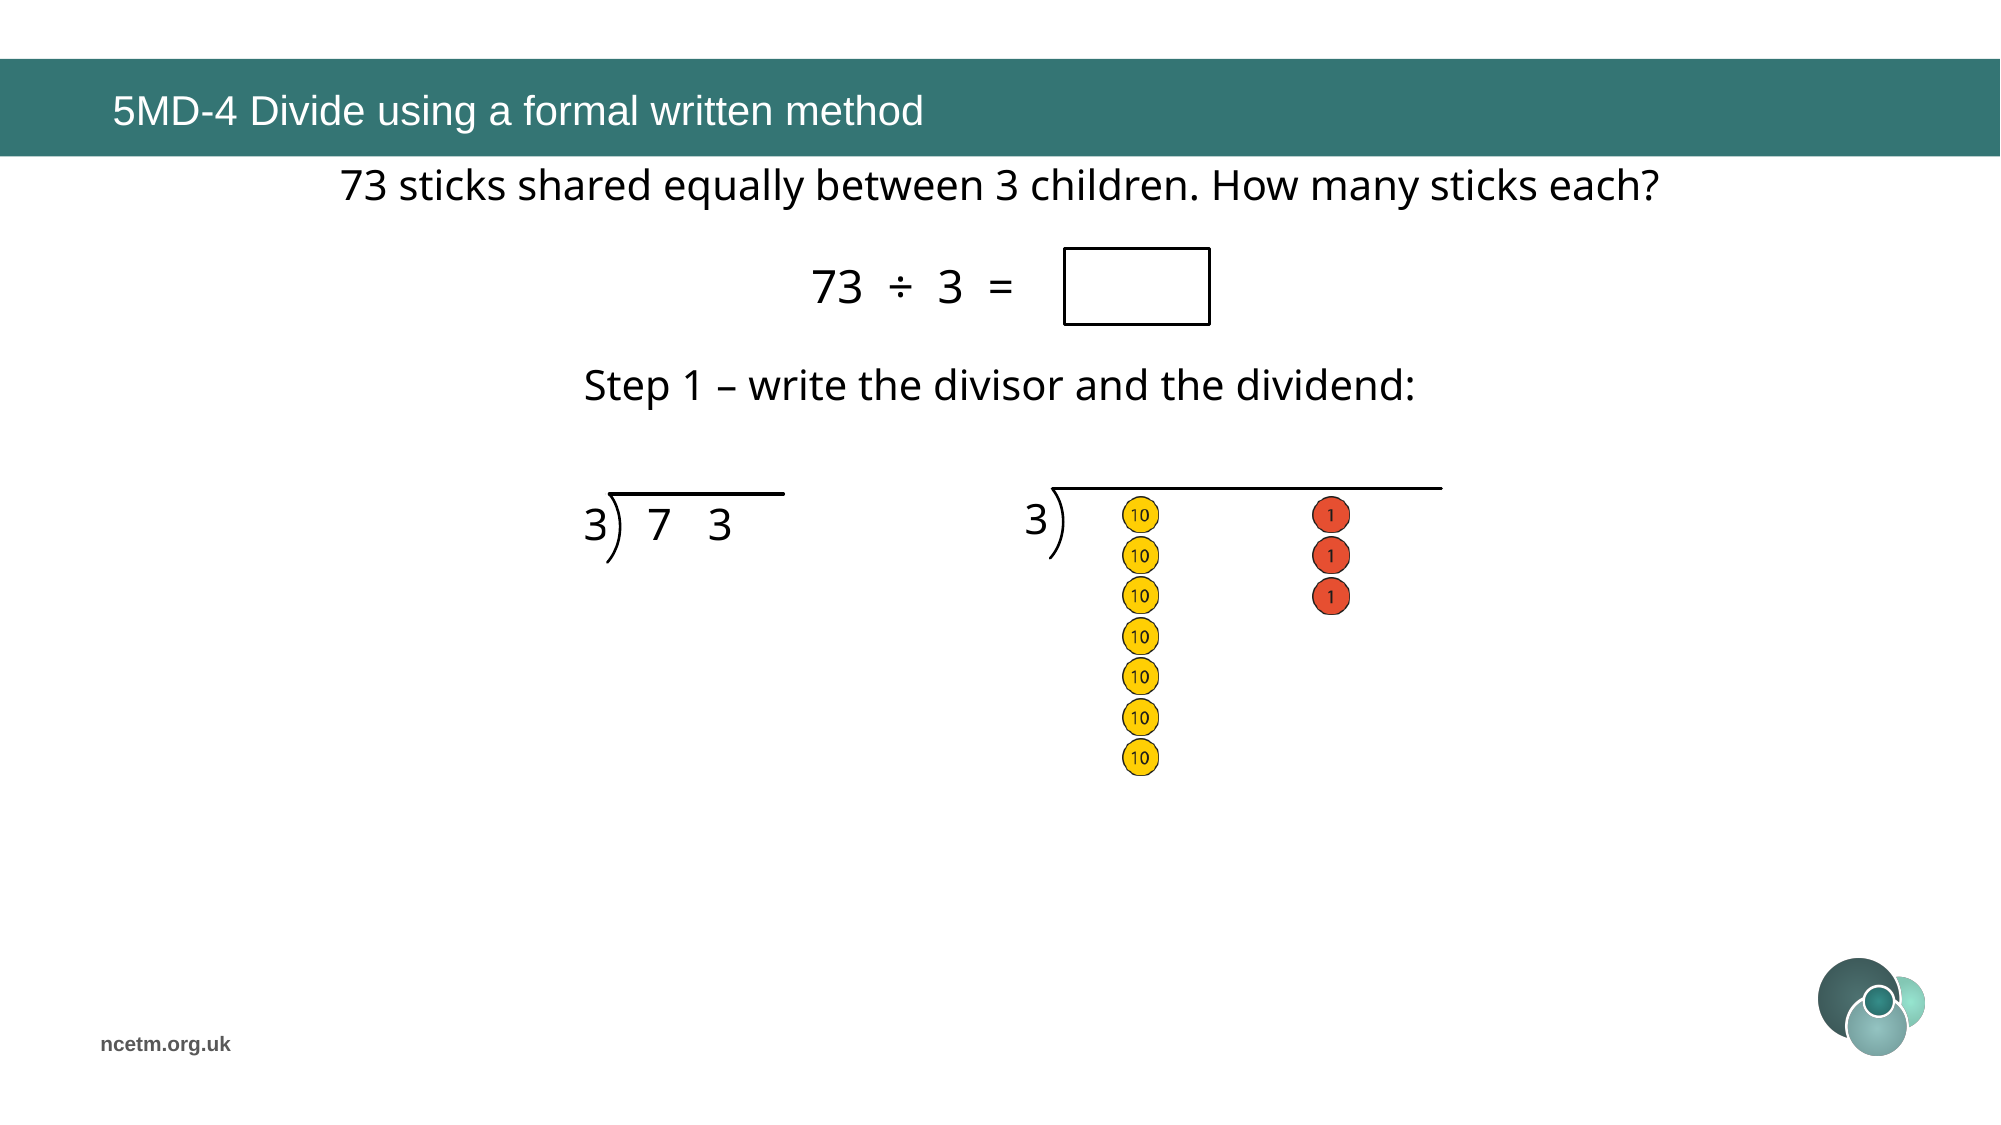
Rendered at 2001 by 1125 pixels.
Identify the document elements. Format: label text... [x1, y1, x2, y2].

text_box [990, 475, 1442, 572]
text_box 73 sticks shared equally between 3 children. How many sticks each? [324, 150, 1675, 216]
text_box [790, 248, 1210, 325]
text_box Step 1 – write the divisor and the dividend: [568, 351, 1432, 417]
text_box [1009, 579, 1442, 776]
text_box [547, 481, 788, 575]
title 5MD-4 Divide using a formal written method [97, 76, 1945, 147]
picture [1818, 958, 1925, 1056]
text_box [578, 431, 808, 578]
